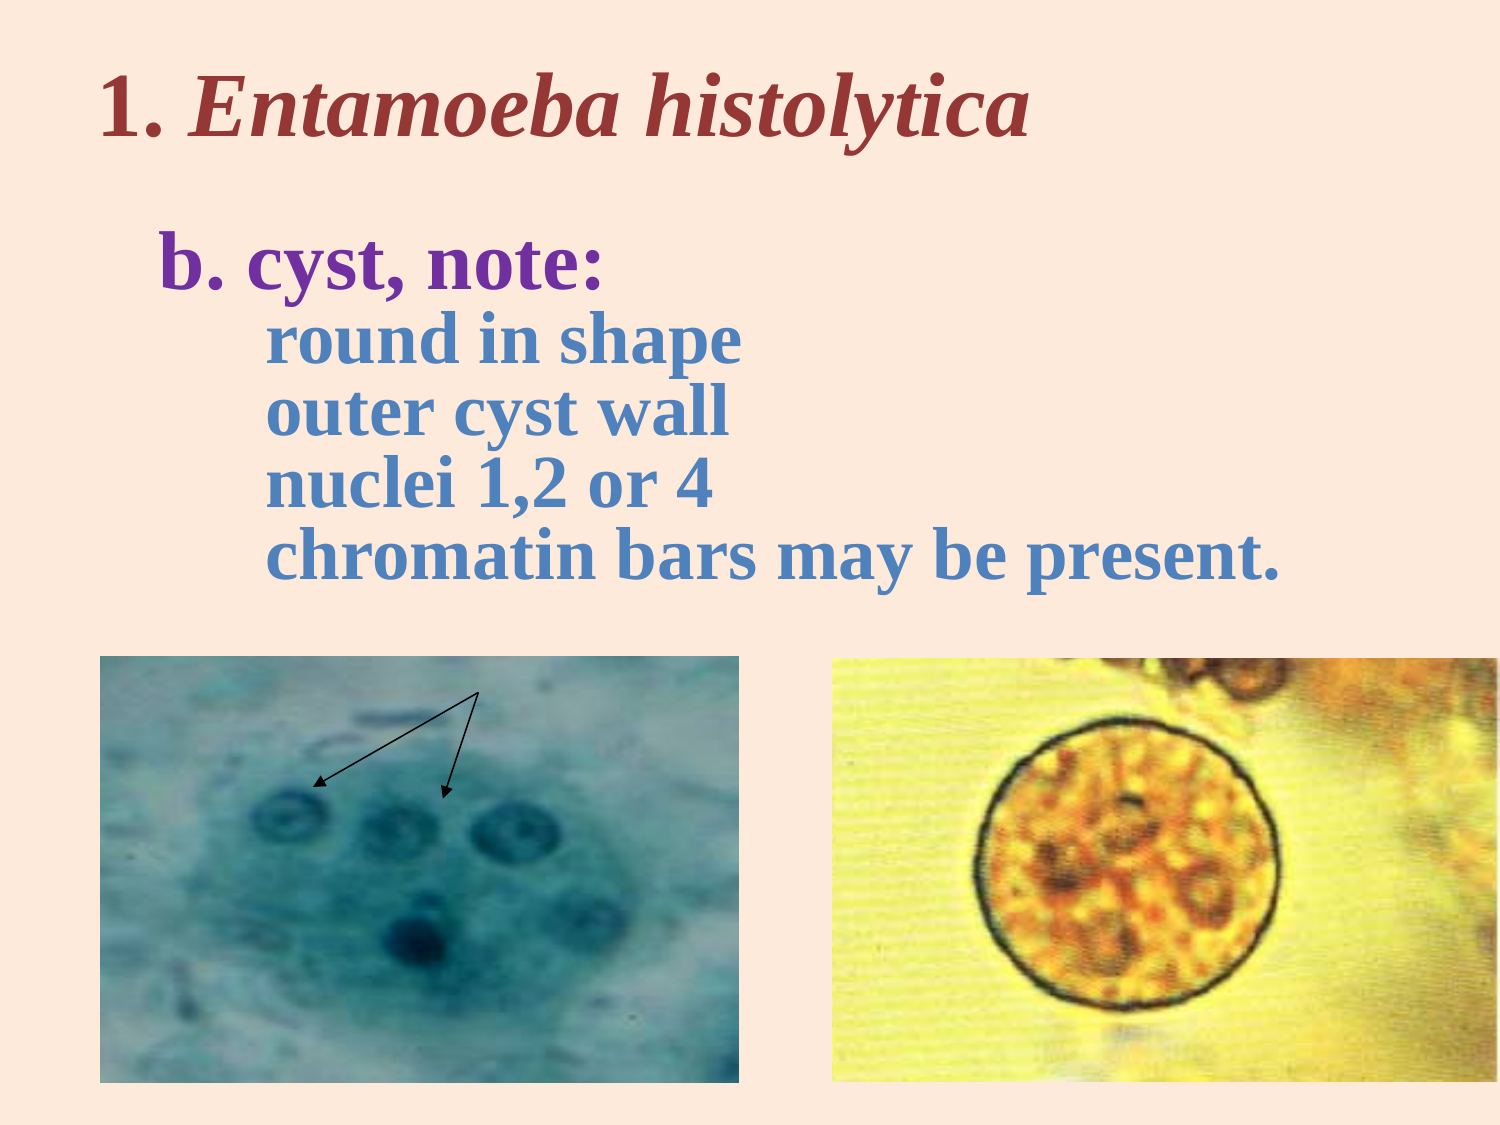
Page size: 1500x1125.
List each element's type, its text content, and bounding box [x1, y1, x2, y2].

text_box 1. Entamoeba histolytica b. cyst, note: round in shape outer cyst wall nuclei 1,2 or 4 chromatin bars may be present. [81, 58, 1418, 710]
picture [832, 658, 1500, 1083]
picture [99, 656, 739, 1083]
